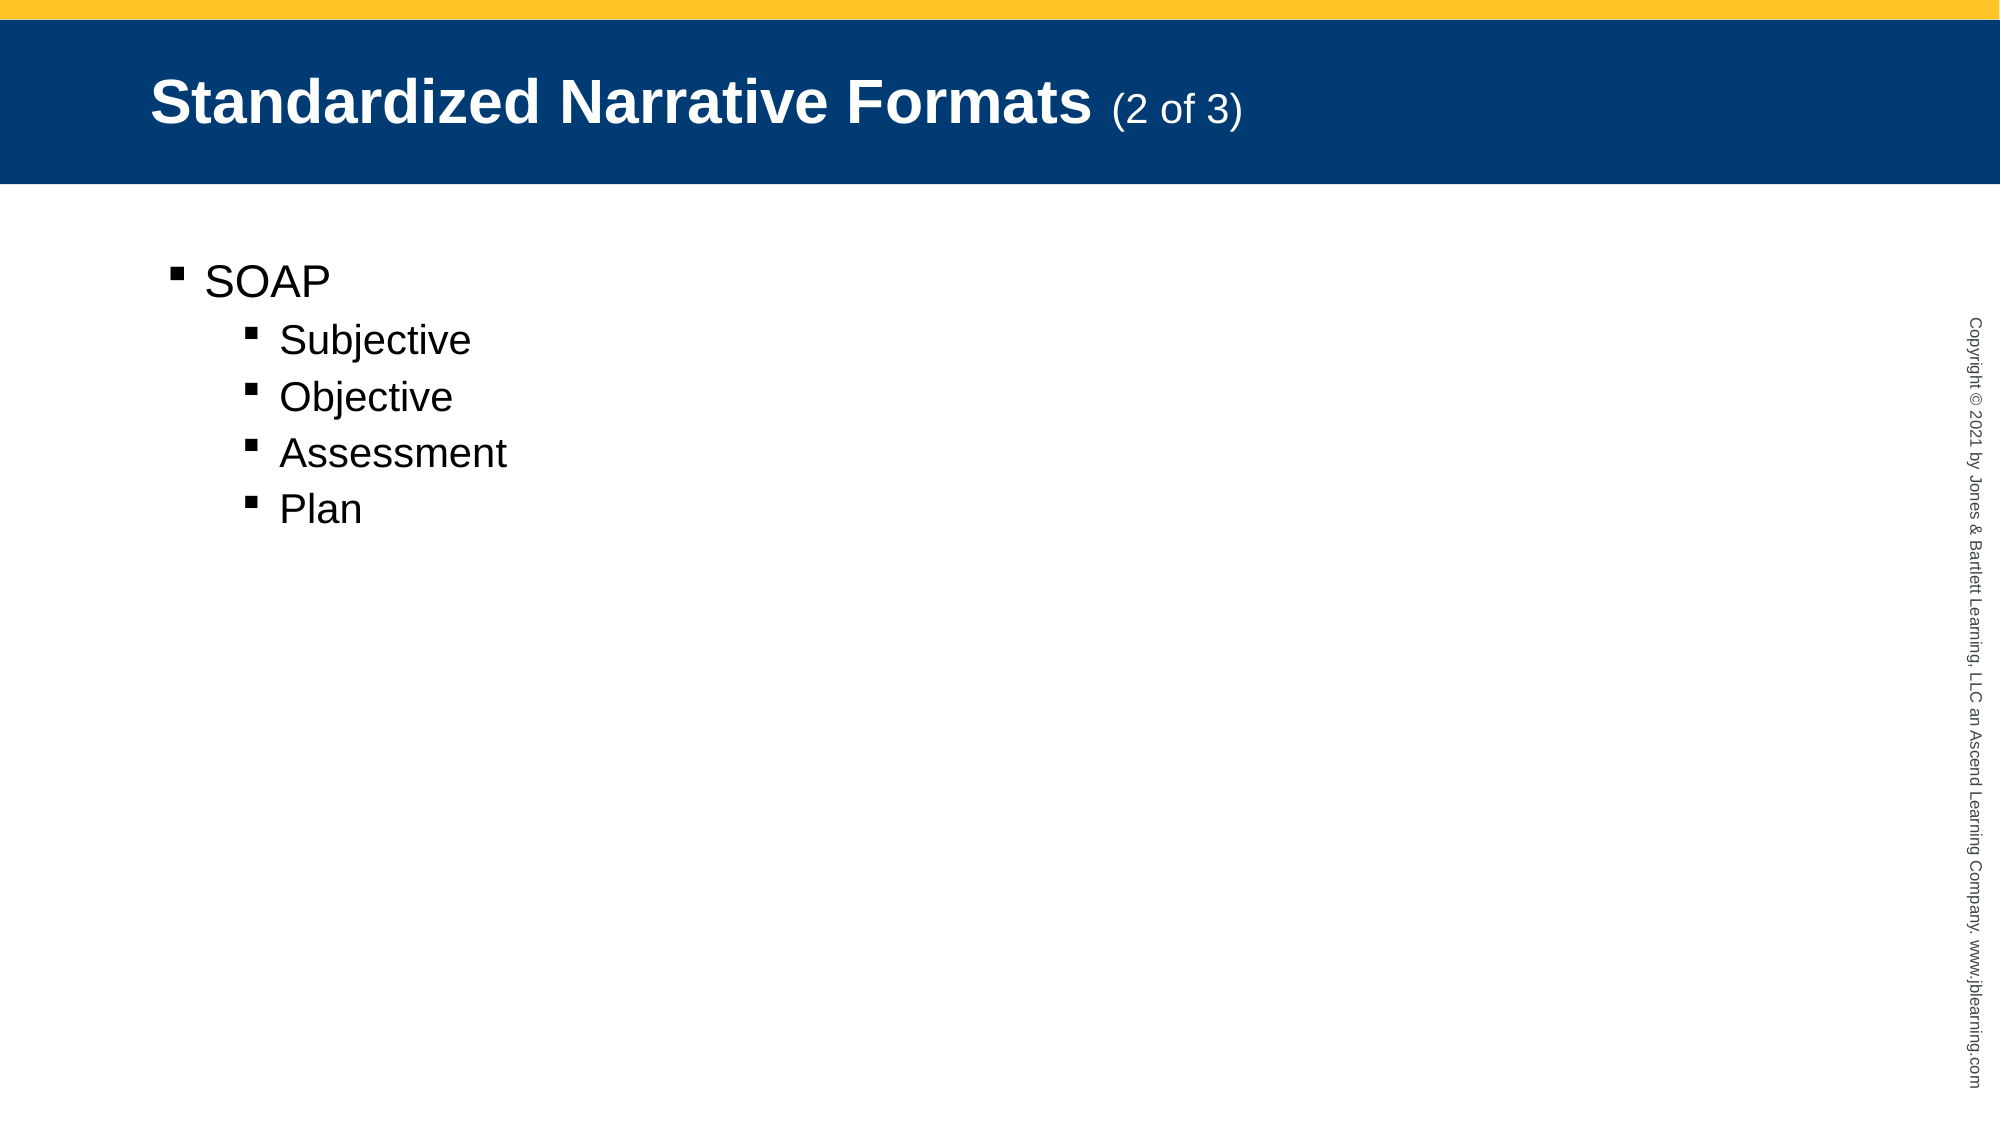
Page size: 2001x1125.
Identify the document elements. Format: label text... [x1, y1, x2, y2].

list SOAP Subjective Objective Assessment Plan [151, 244, 1840, 1016]
title Standardized Narrative Formats (2 of 3) [0, 19, 2000, 185]
